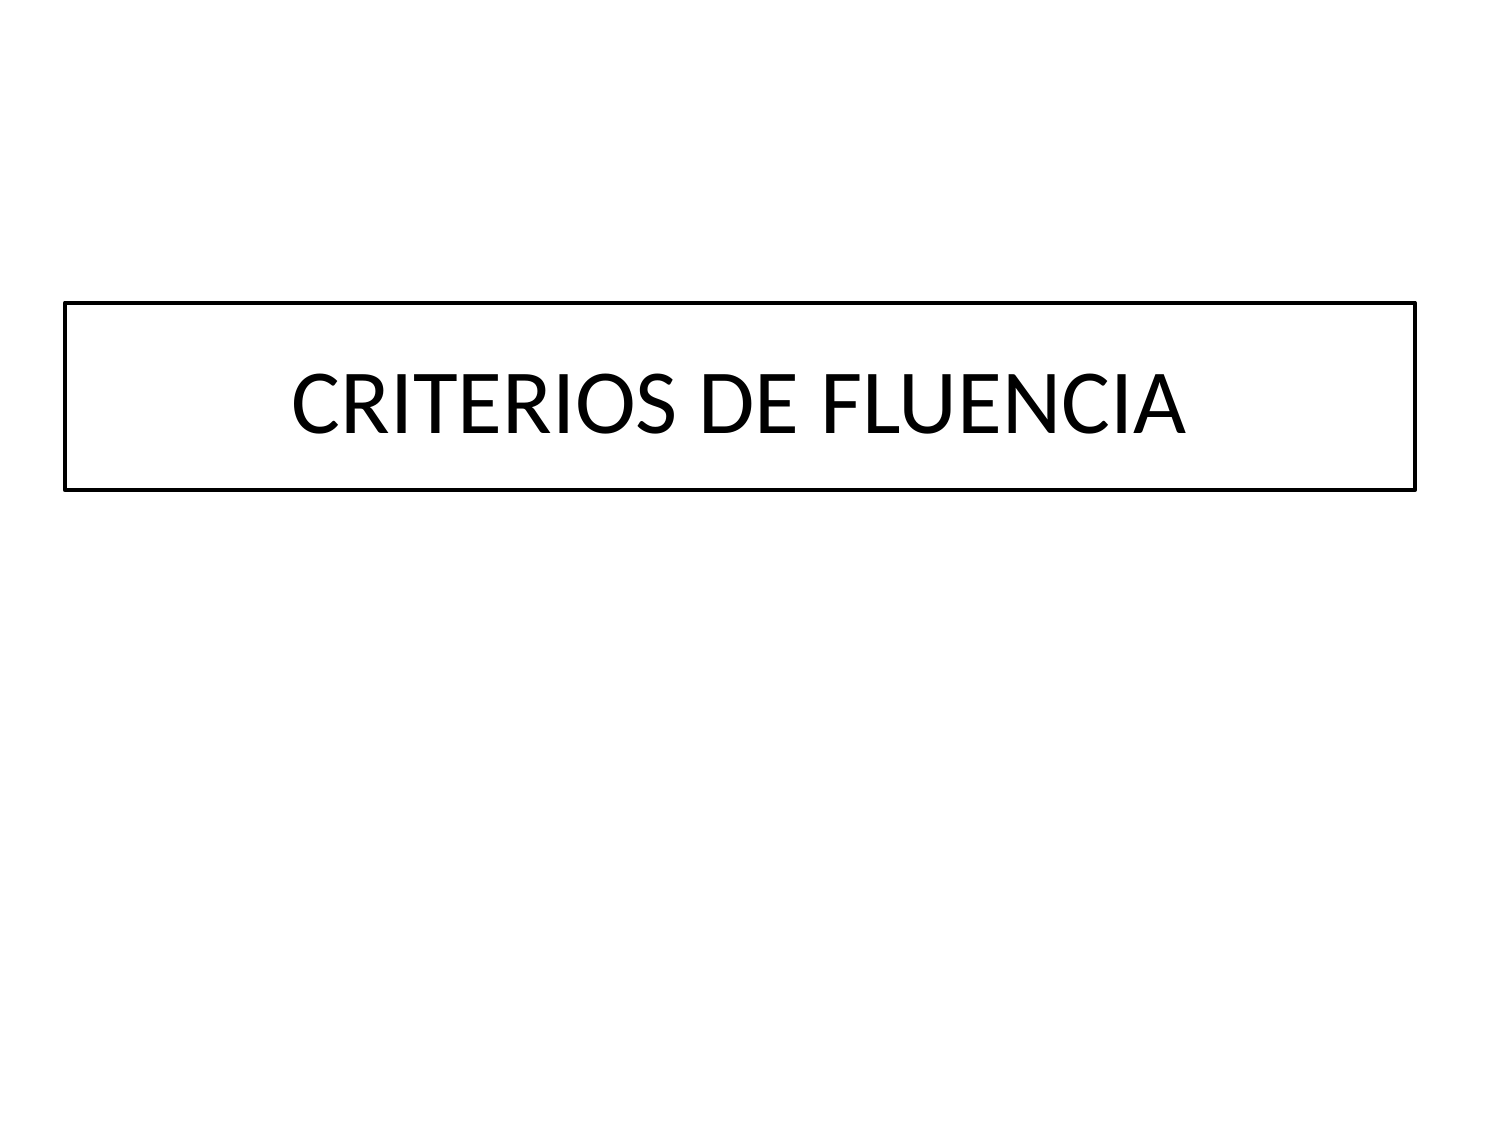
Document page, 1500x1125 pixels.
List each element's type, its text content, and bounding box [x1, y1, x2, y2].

title CRITERIOS DE FLUENCIA [63, 301, 1417, 492]
